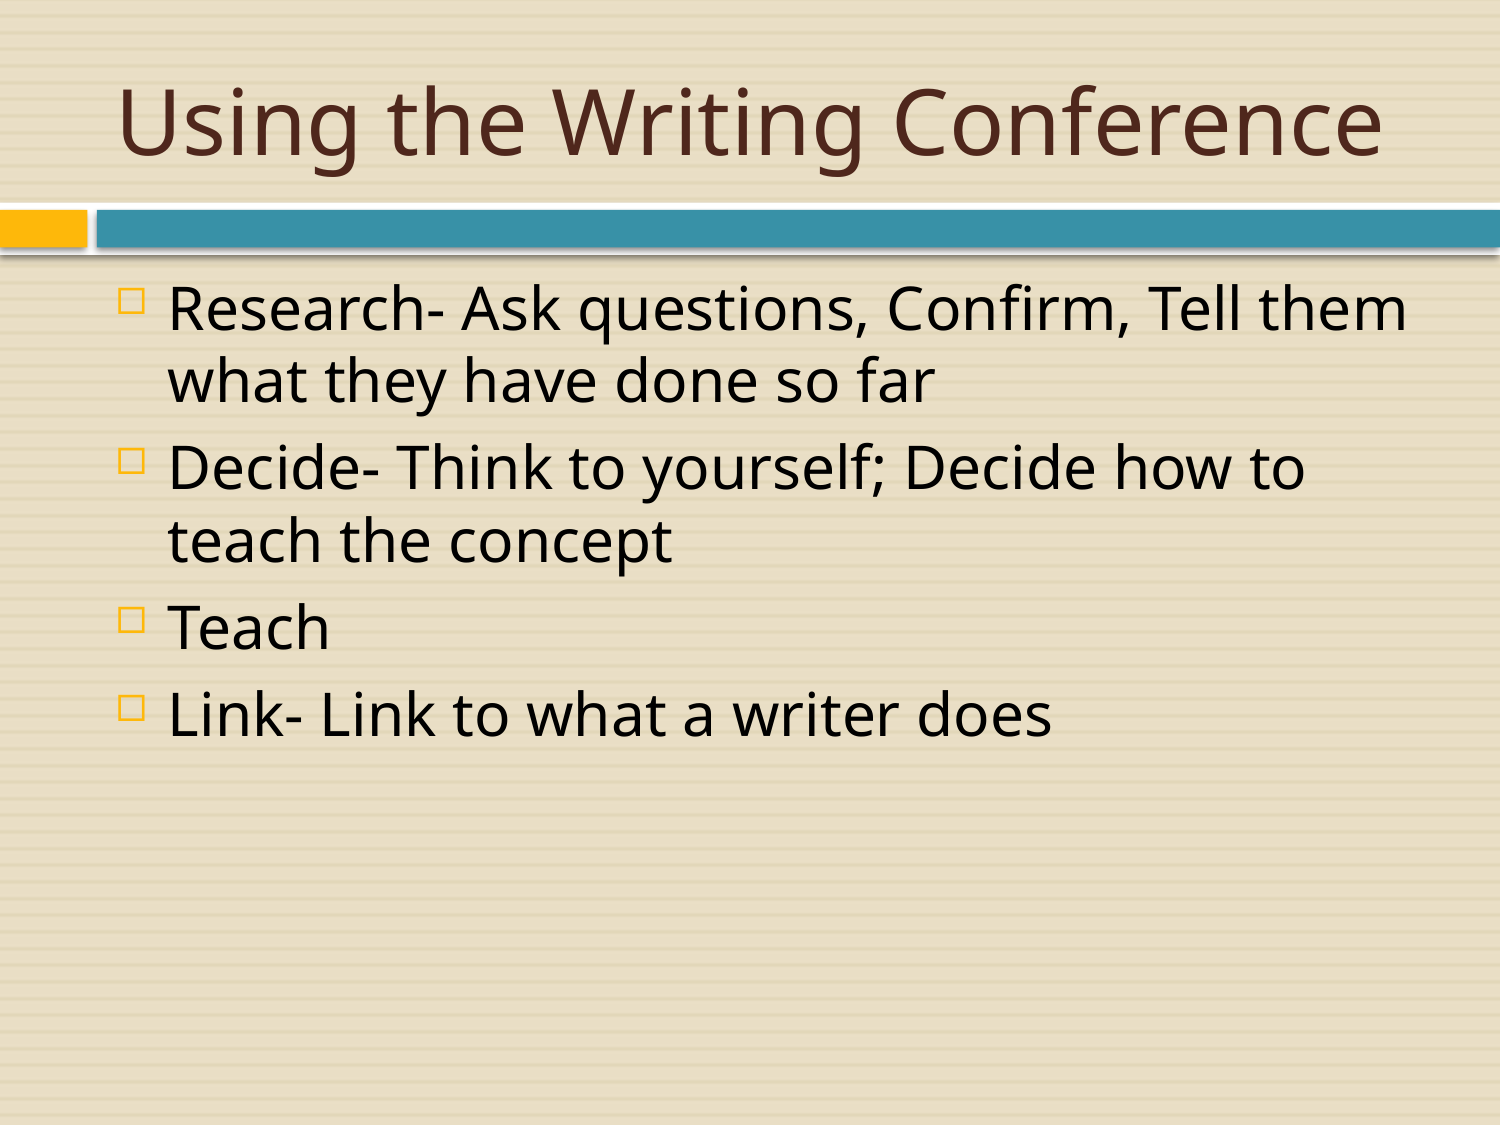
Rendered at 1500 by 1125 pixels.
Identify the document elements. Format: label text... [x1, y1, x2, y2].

title Using the Writing Conference [100, 37, 1439, 201]
list Research- Ask questions, Confirm, Tell them what they have done so far Decide- Think to yourself; Decide how to teach the concept Teach Link- Link to what a writer does [100, 262, 1439, 1001]
